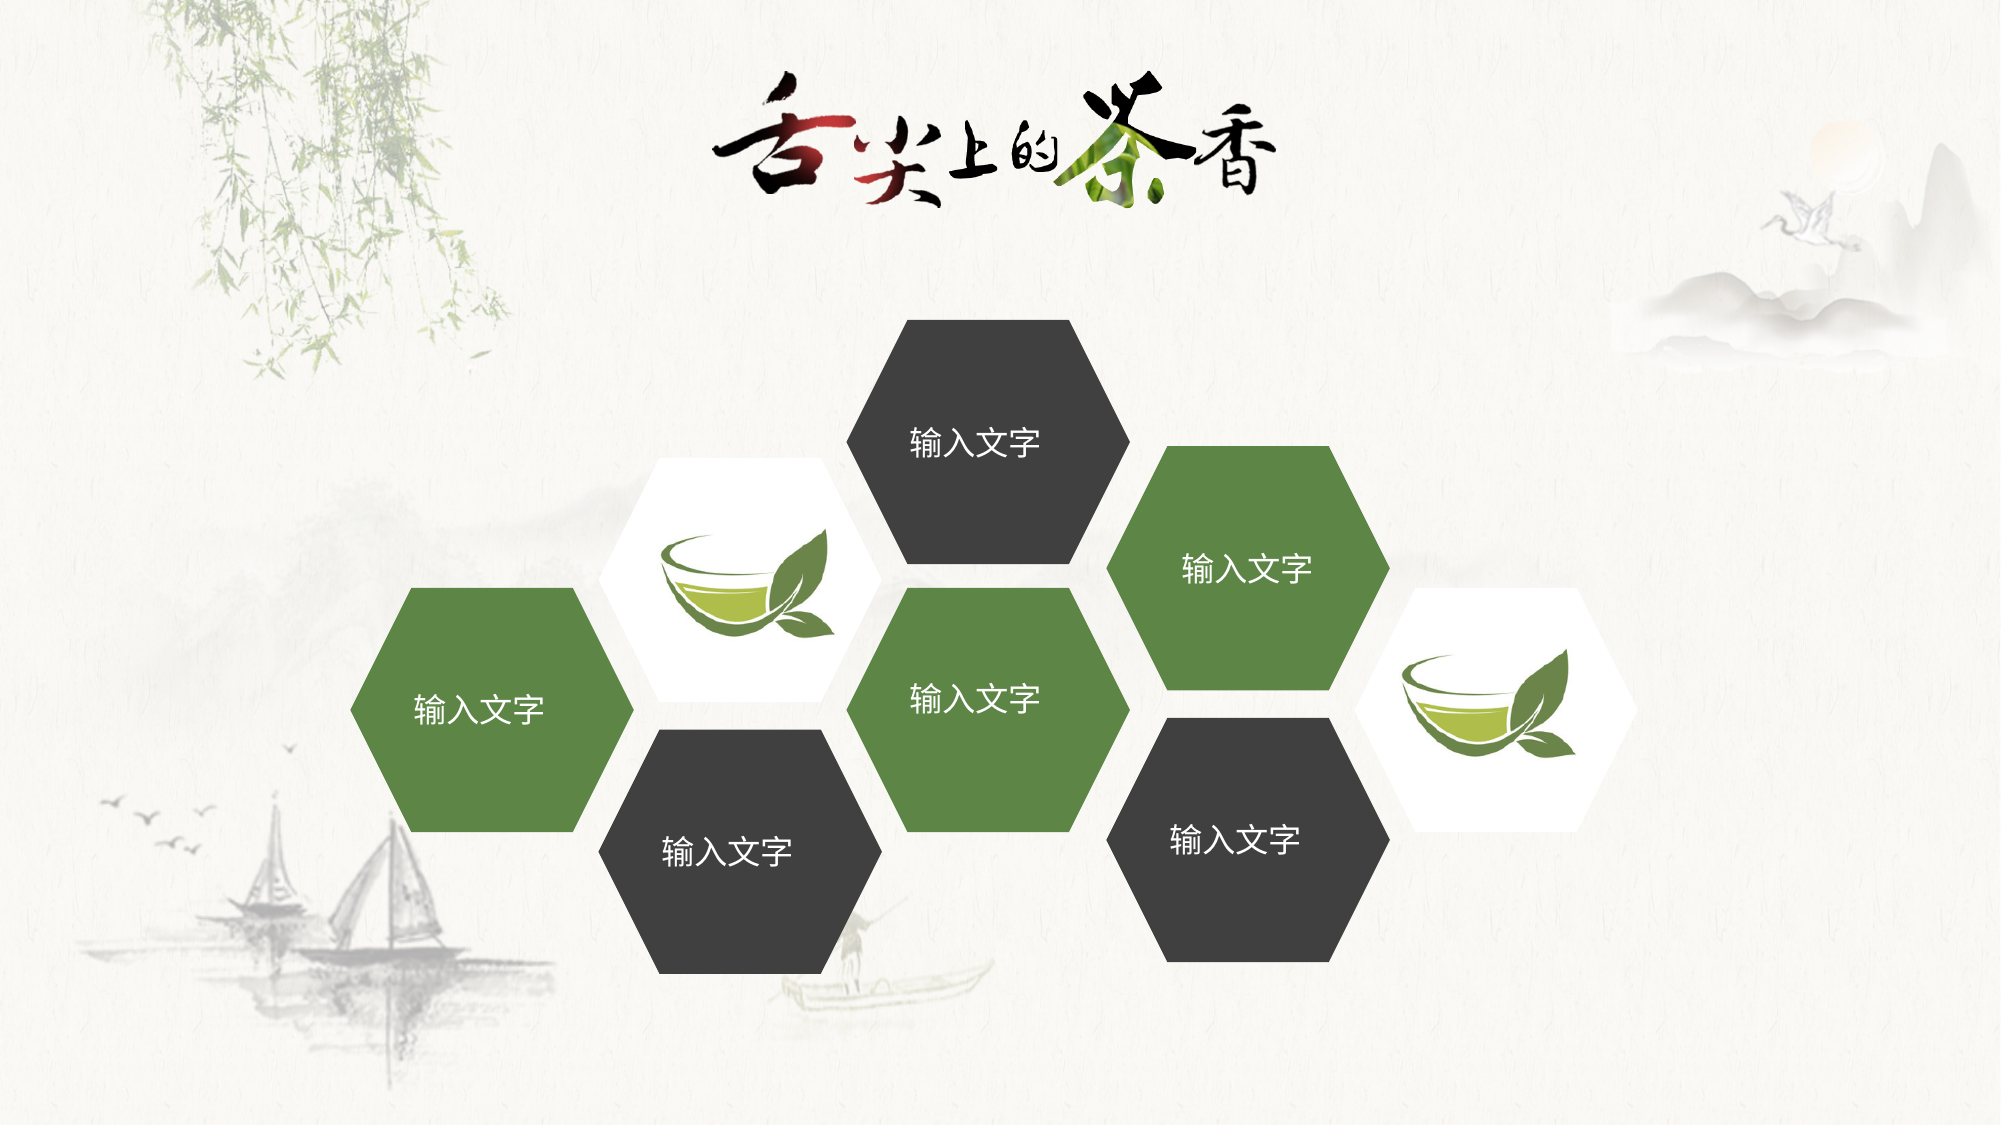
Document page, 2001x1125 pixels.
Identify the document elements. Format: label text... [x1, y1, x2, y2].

picture [1397, 644, 1588, 761]
text_box 输入文字 [894, 414, 1058, 469]
text_box [1353, 586, 1640, 834]
text_box [845, 586, 1132, 834]
text_box 输入文字 [646, 824, 810, 879]
text_box 输入文字 [398, 682, 562, 737]
text_box [597, 456, 884, 704]
text_box 输入文字 [894, 670, 1058, 726]
text_box [349, 586, 635, 834]
text_box [1105, 716, 1392, 964]
picture [655, 524, 847, 641]
text_box [845, 318, 1132, 566]
text_box [1105, 445, 1392, 692]
text_box [597, 728, 884, 975]
text_box 输入文字 [1166, 540, 1330, 596]
text_box 输入文字 [1154, 812, 1318, 867]
picture [697, 11, 1303, 223]
